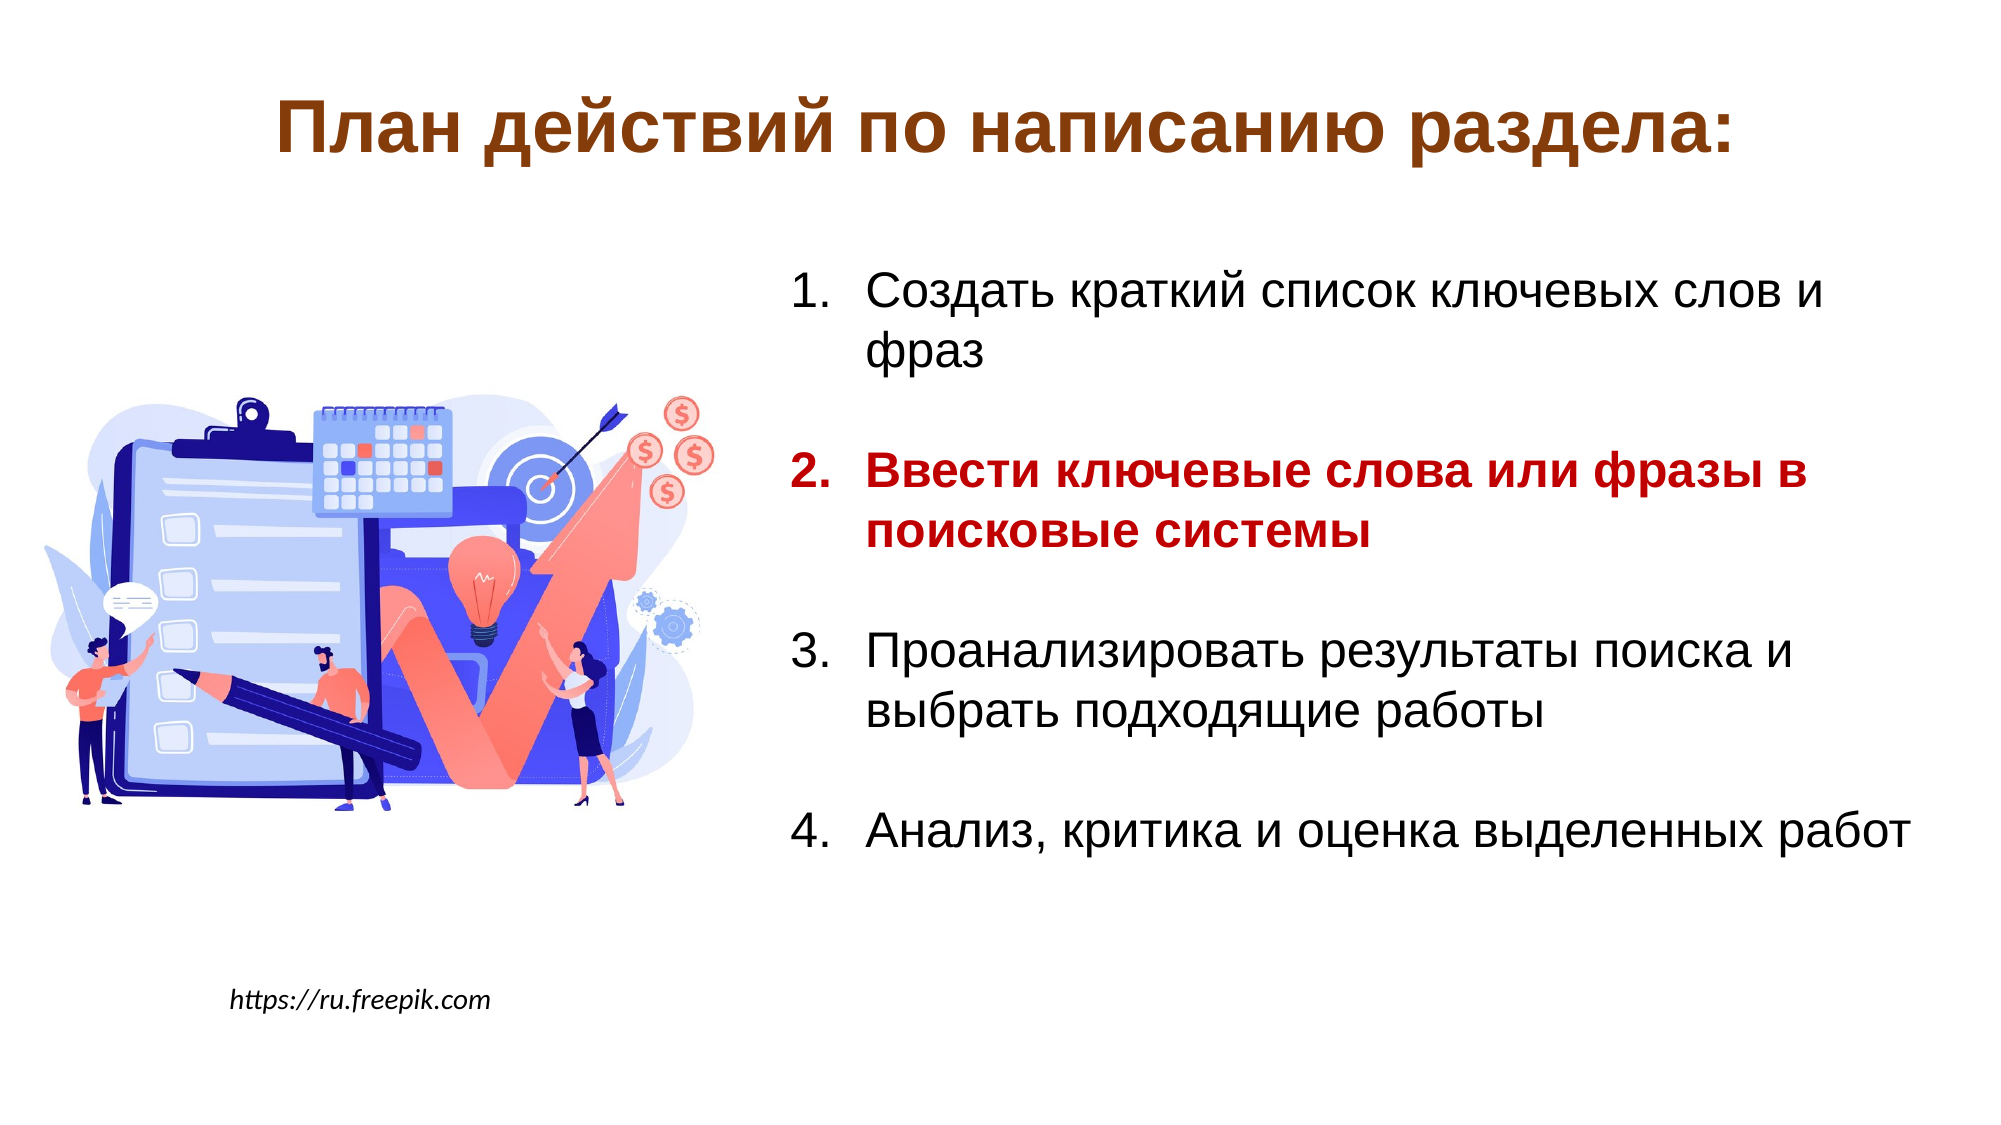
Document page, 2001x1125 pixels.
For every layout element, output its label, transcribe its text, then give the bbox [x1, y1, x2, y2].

text_box Создать краткий список ключевых слов и фраз Ввести ключевые слова или фразы в поисковые системы Проанализировать результаты поиска и выбрать подходящие работы Анализ, критика и оценка выделенных работ [775, 250, 1944, 966]
picture [0, 350, 744, 846]
text_box План действий по написанию раздела: [45, 32, 1968, 225]
text_box https://ru.freepik.com [56, 972, 665, 1023]
